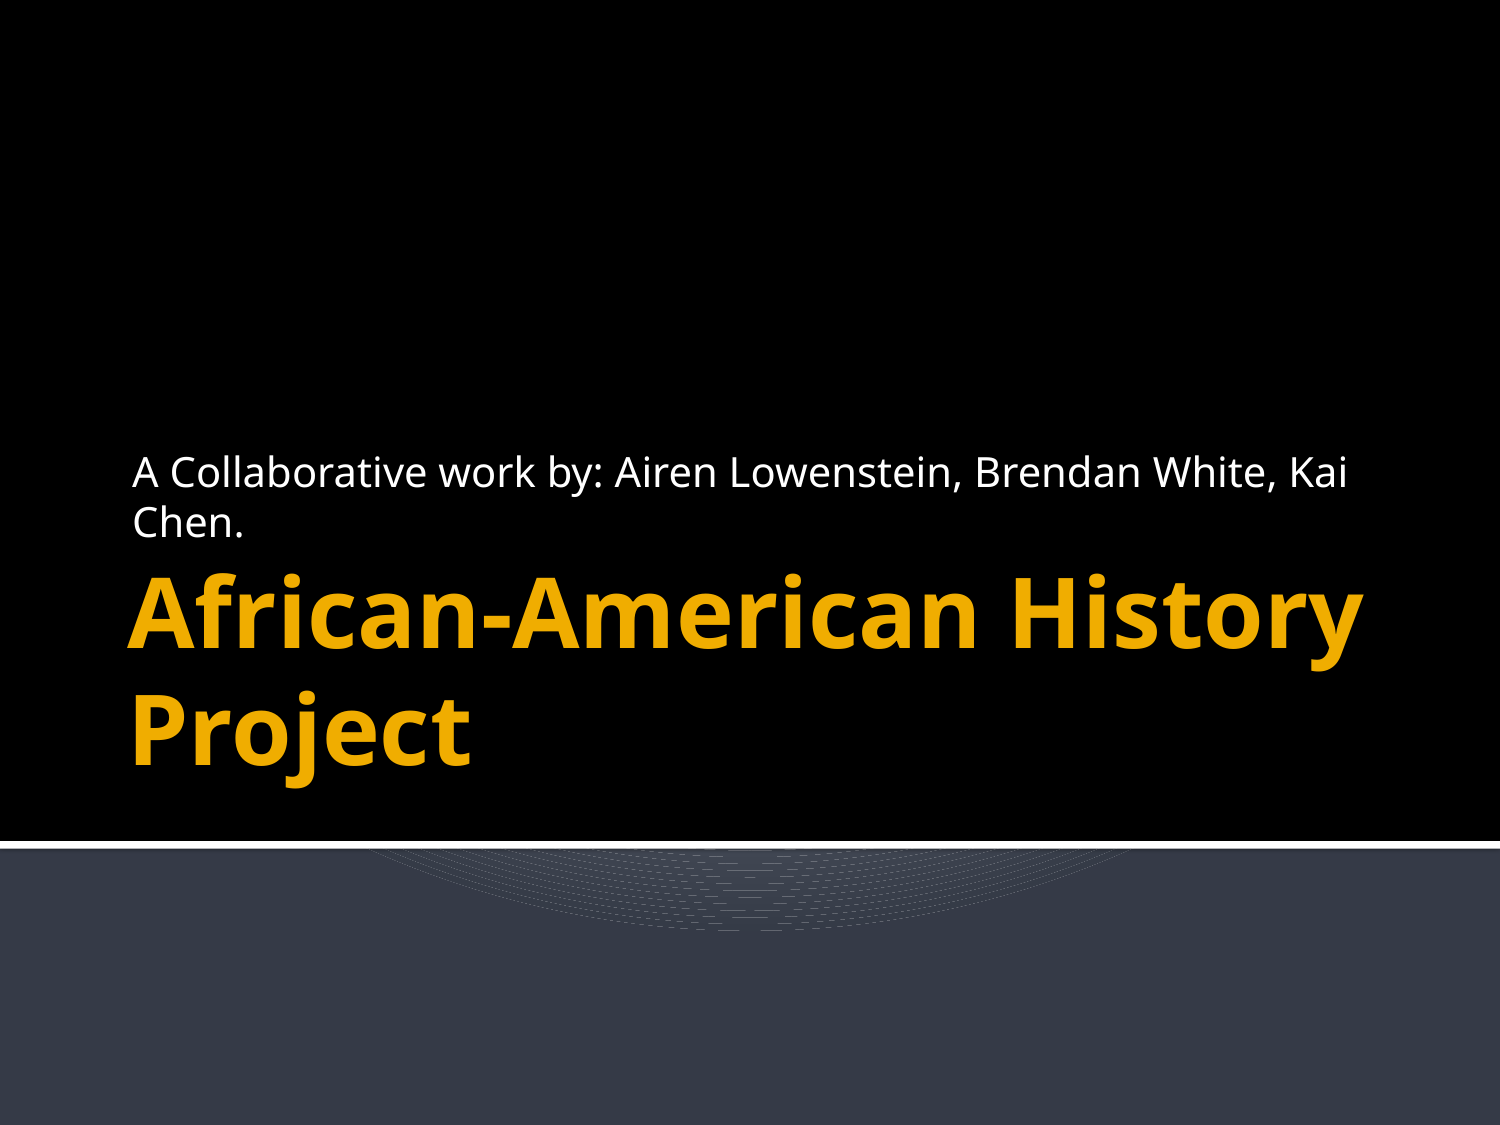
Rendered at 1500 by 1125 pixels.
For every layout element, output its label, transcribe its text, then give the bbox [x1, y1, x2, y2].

subtitle A Collaborative work by: Airen Lowenstein, Brendan White, Kai Chen. [112, 299, 1438, 546]
title African-American History Project [112, 550, 1438, 825]
